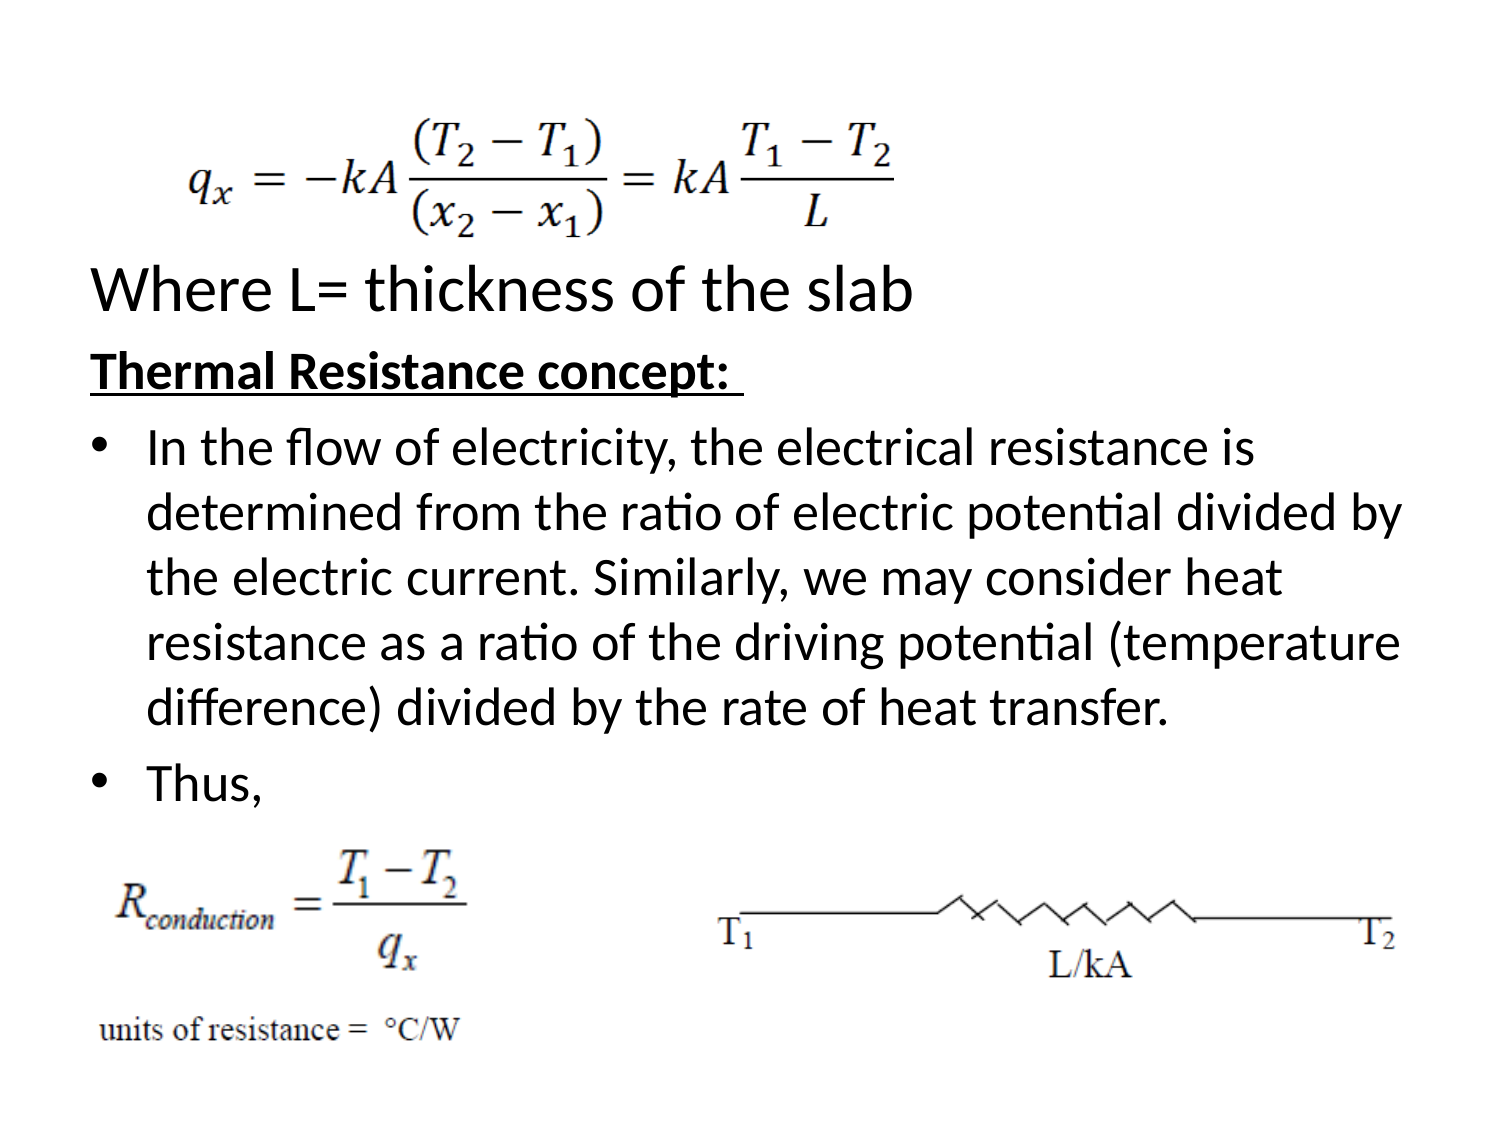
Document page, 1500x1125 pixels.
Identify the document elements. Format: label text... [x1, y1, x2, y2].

picture [187, 112, 894, 248]
picture [87, 999, 482, 1071]
picture [699, 871, 1429, 998]
picture [87, 824, 526, 983]
list Where L= thickness of the slab Thermal Resistance concept: In the flow of electricity, the electrical resistance is determined from the ratio of electric potential divided by the electric current. Similarly, we may consider heat resistance as a ratio of the driving potential (temperature difference) divided by the rate of heat transfer. Thus, [75, 50, 1425, 1005]
